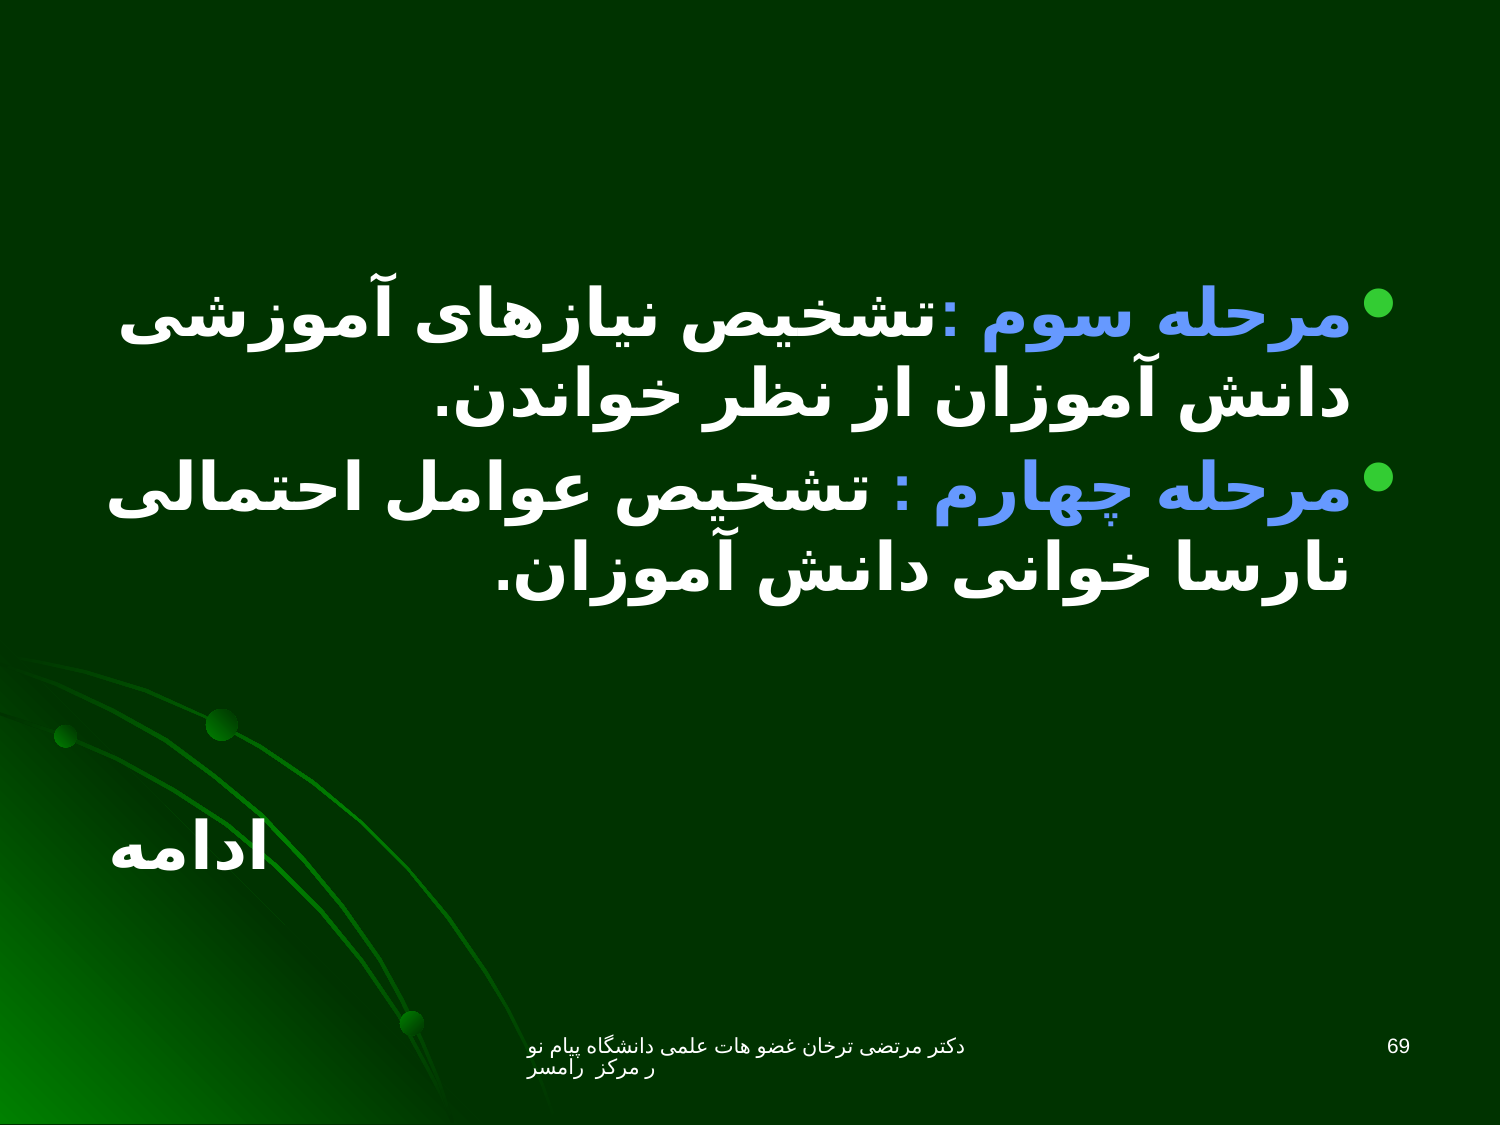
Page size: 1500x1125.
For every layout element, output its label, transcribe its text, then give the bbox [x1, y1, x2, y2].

list مرحله سوم :تشخیص نیازهای آموزشی دانش آموزان از نظر خواندن. مرحله چهارم : تشخیص عوامل احتمالی نارسا خوانی دانش آموزان. ادامه [74, 262, 1426, 1006]
slide_number 69 [1074, 1024, 1426, 1101]
footer دکتر مرتضی ترخان غضو هات علمی دانشگاه پیام نور مرکز رامسر [512, 1024, 988, 1101]
